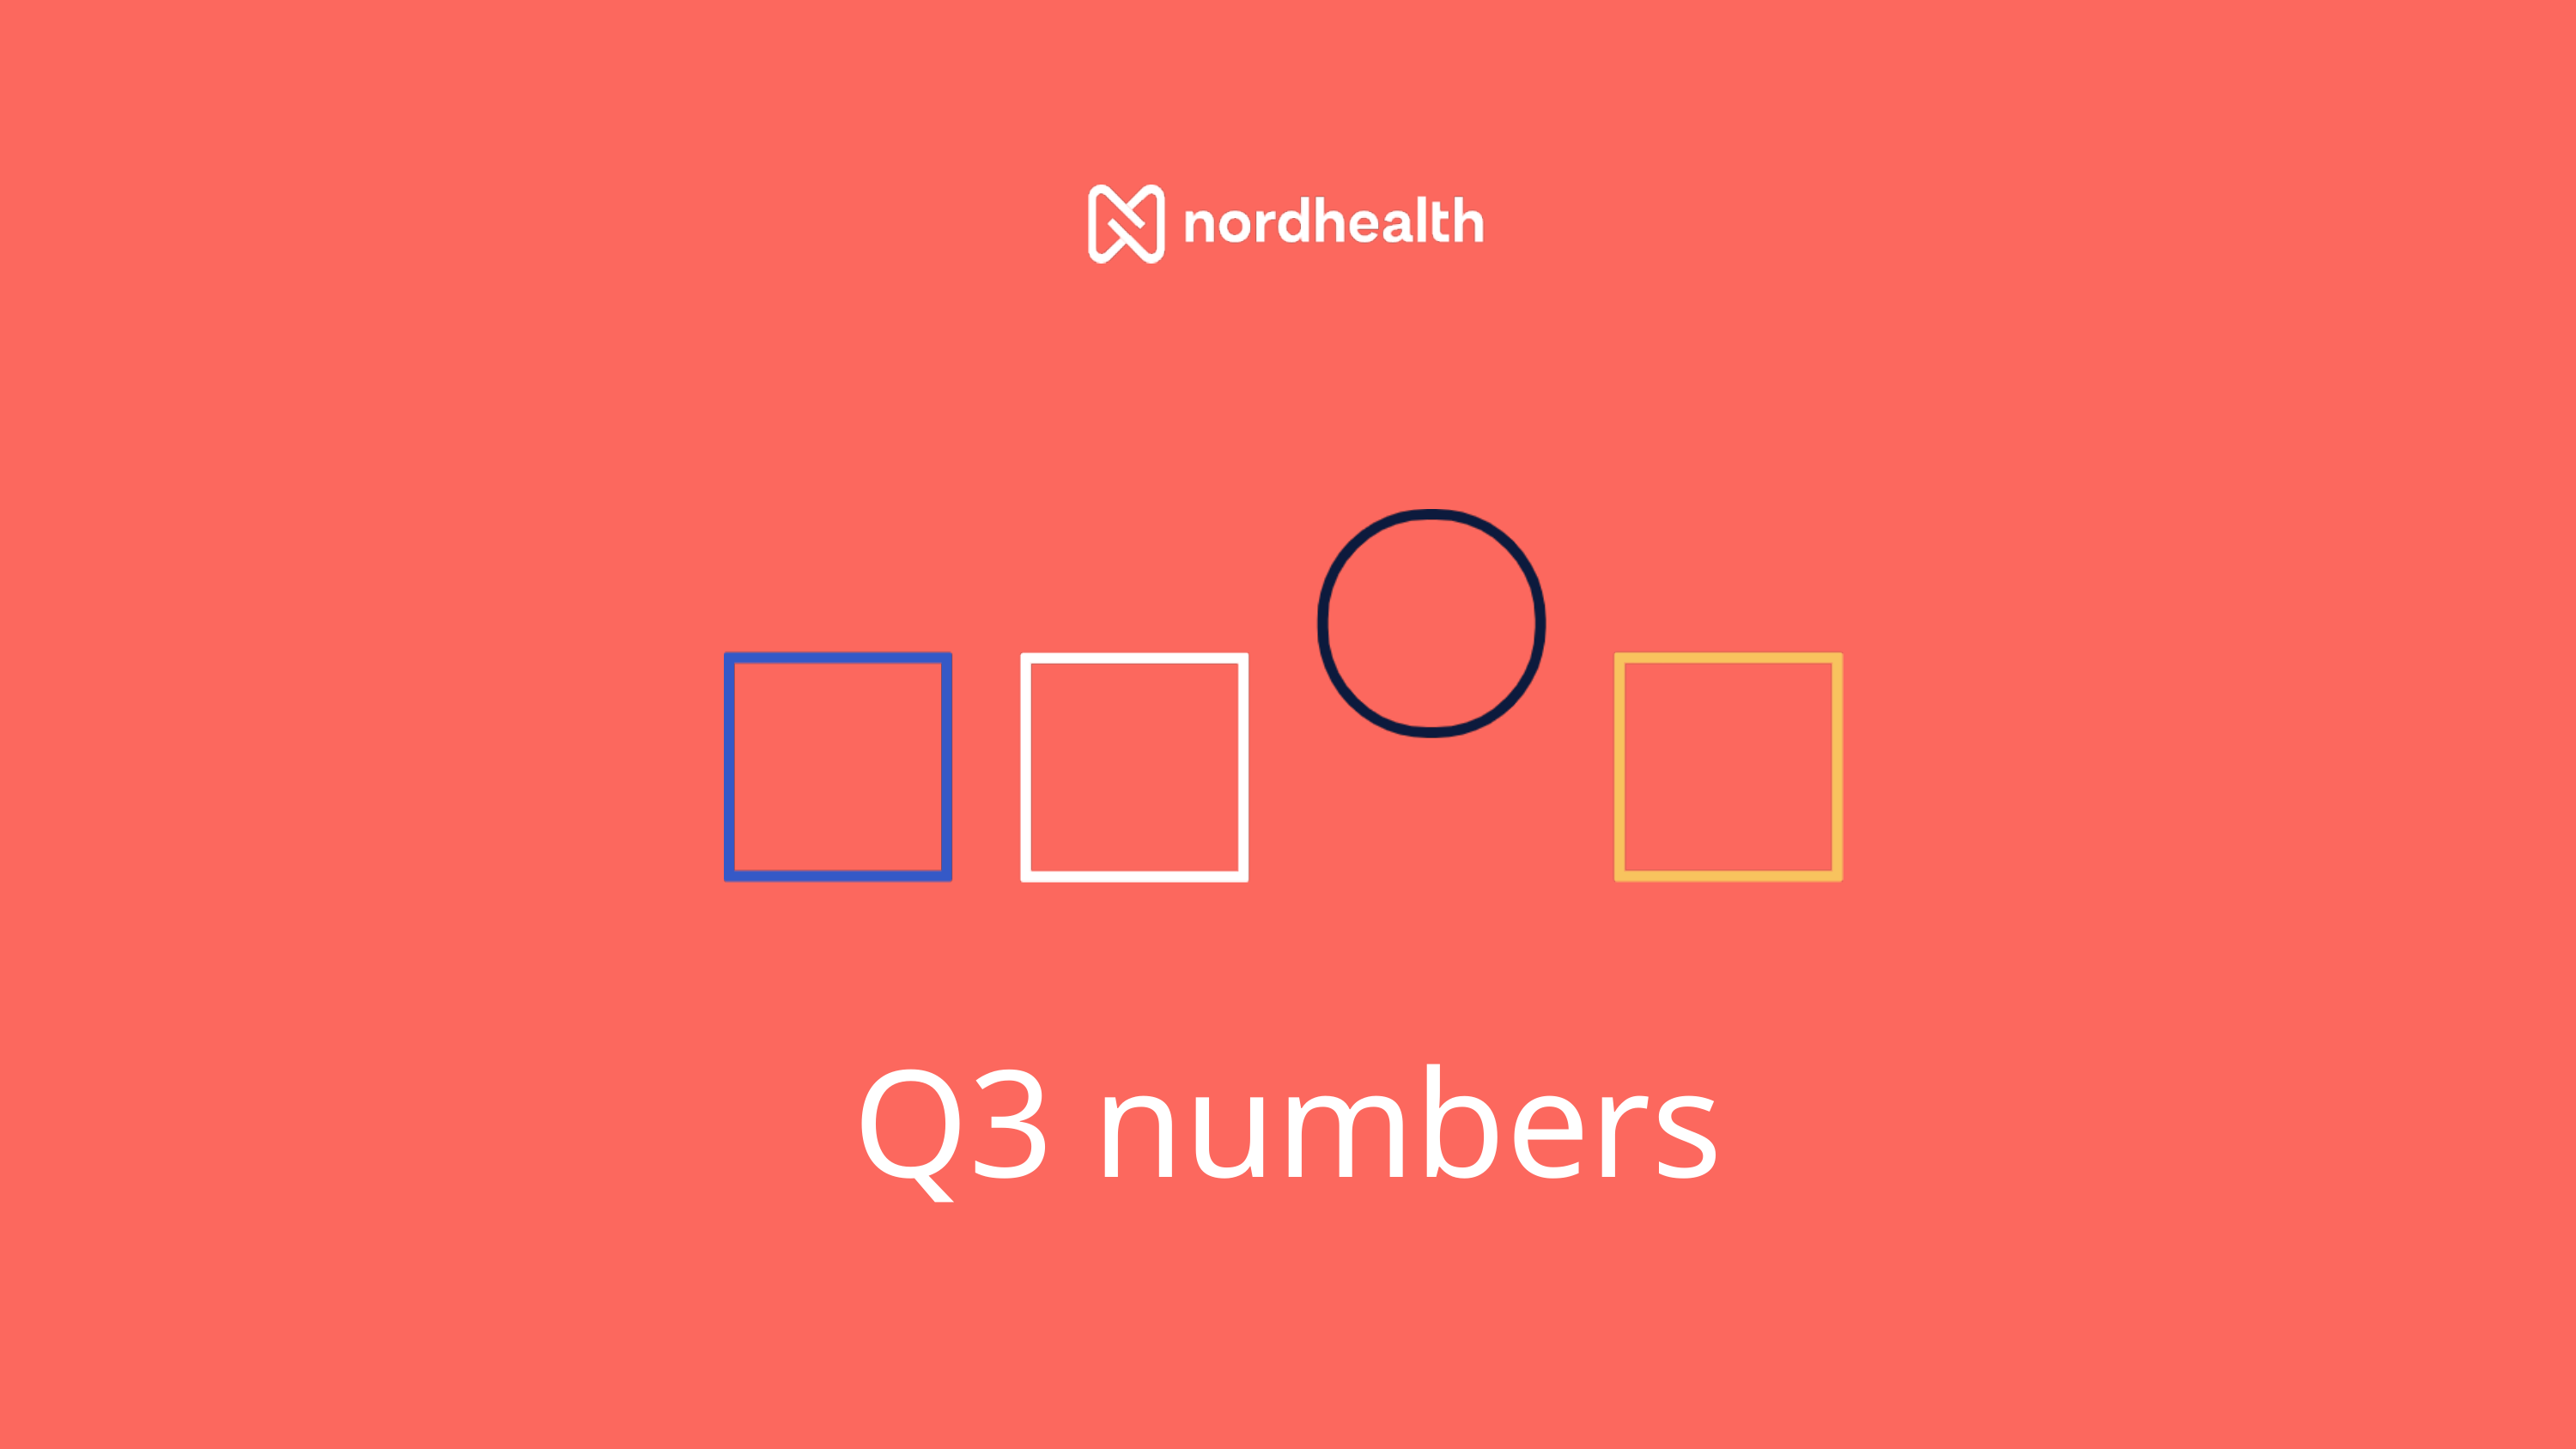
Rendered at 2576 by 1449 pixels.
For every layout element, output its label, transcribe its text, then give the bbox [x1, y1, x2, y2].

text_box Q3 numbers [519, 1019, 2057, 1208]
picture [1088, 185, 1488, 264]
picture [724, 509, 1844, 883]
